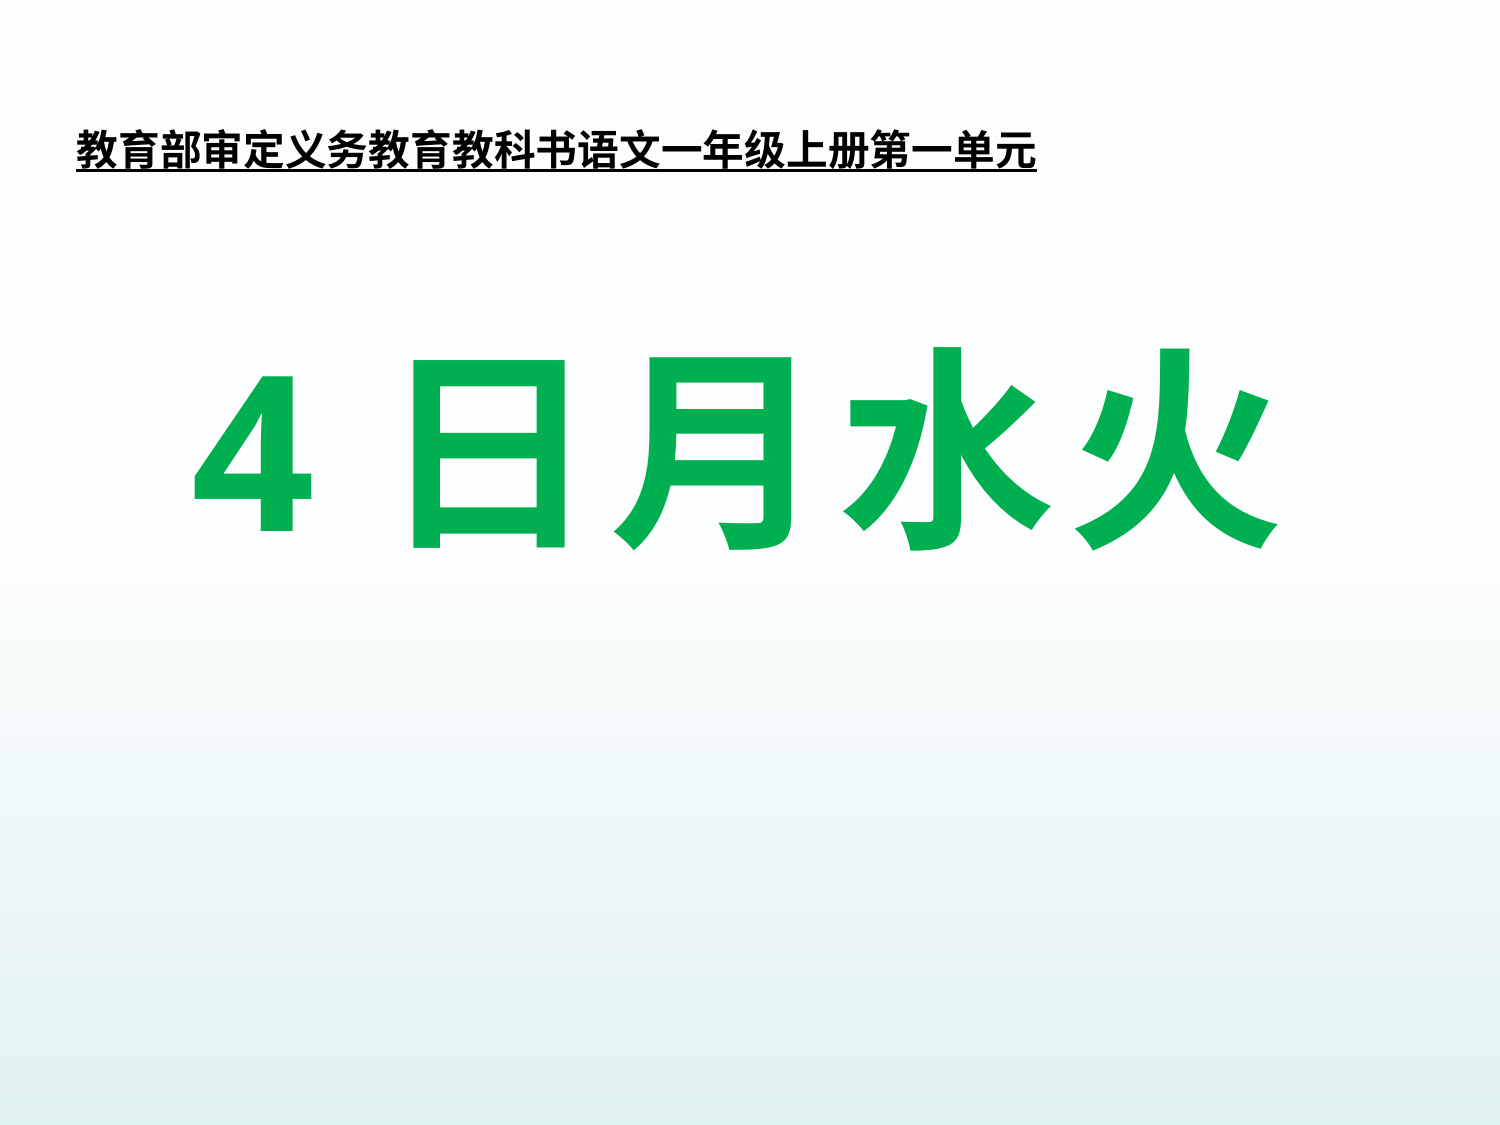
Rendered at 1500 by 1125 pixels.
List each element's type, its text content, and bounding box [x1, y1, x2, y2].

text_box 4日月水火 [176, 307, 1300, 582]
text_box 教育部审定义务教育教科书语文一年级上册第一单元 [61, 116, 1288, 182]
